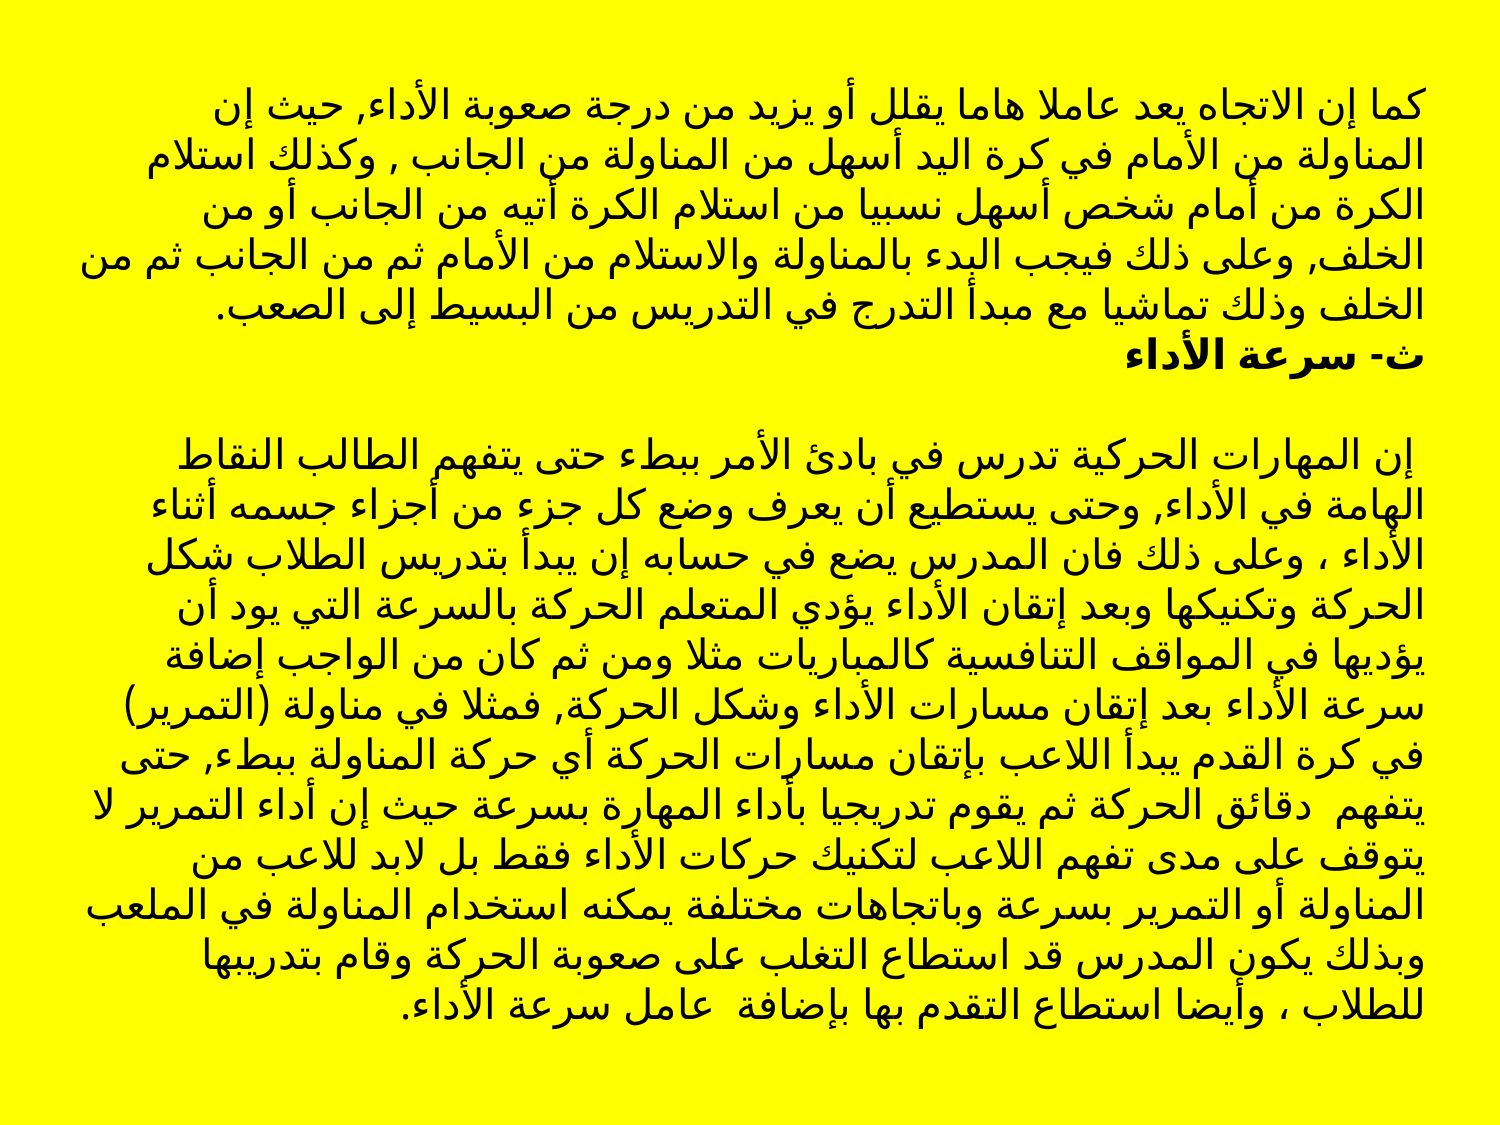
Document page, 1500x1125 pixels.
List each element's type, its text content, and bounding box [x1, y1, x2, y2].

text_box كما إن الاتجاه يعد عاملا هاما يقلل أو يزيد من درجة صعوبة الأداء, حيث إن المناولة من الأمام في كرة اليد أسهل من المناولة من الجانب , وكذلك استلام الكرة من أمام شخص أسهل نسبيا من استلام الكرة أتيه من الجانب أو من الخلف, وعلى ذلك فيجب البدء بالمناولة والاستلام من الأمام ثم من الجانب ثم من الخلف وذلك تماشيا مع مبدأ التدرج في التدريس من البسيط إلى الصعب. ث- سرعة الأداء إن المهارات الحركية تدرس في بادئ الأمر ببطء حتى يتفهم الطالب النقاط الهامة في الأداء, وحتى يستطيع أن يعرف وضع كل جزء من أجزاء جسمه أثناء الأداء ، وعلى ذلك فان المدرس يضع في حسابه إن يبدأ بتدريس الطلاب شكل الحركة وتكنيكها وبعد إتقان الأداء يؤدي المتعلم الحركة بالسرعة التي يود أن يؤديها في المواقف التنافسية كالمباريات مثلا ومن ثم كان من الواجب إضافة سرعة الأداء بعد إتقان مسارات الأداء وشكل الحركة, فمثلا في مناولة (التمرير) في كرة القدم يبدأ اللاعب بإتقان مسارات الحركة أي حركة المناولة ببطء, حتى يتفهم دقائق الحركة ثم يقوم تدريجيا بأداء المهارة بسرعة حيث إن أداء التمرير لا يتوقف على مدى تفهم اللاعب لتكنيك حركات الأداء فقط بل لابد للاعب من المناولة أو التمرير بسرعة وباتجاهات مختلفة يمكنه استخدام المناولة في الملعب وبذلك يكون المدرس قد استطاع التغلب على صعوبة الحركة وقام بتدريبها للطلاب ، وأيضا استطاع التقدم بها بإضافة عامل سرعة الأداء. [58, 70, 1442, 1125]
